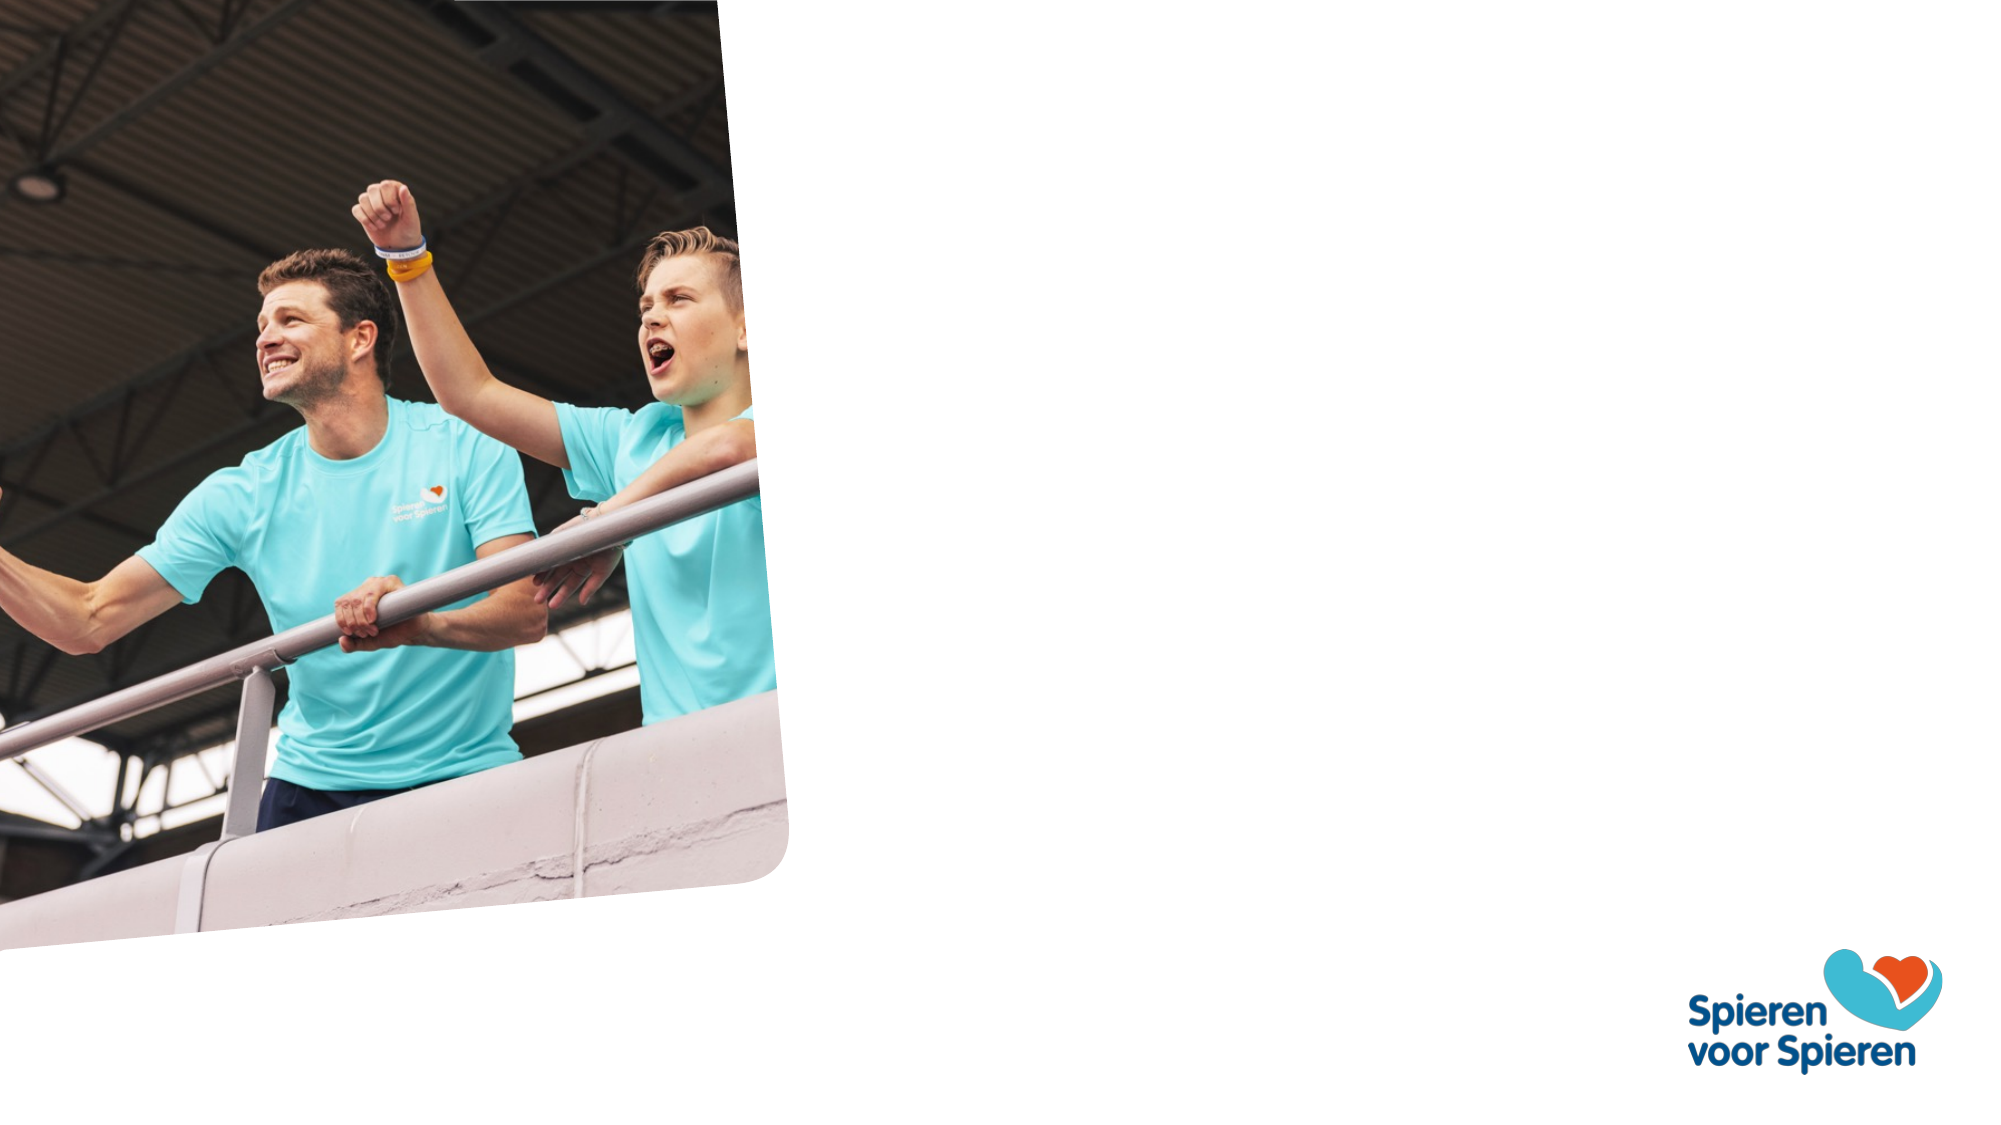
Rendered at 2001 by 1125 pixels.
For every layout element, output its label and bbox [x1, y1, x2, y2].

picture [0, 0, 789, 952]
picture [1688, 949, 1943, 1075]
